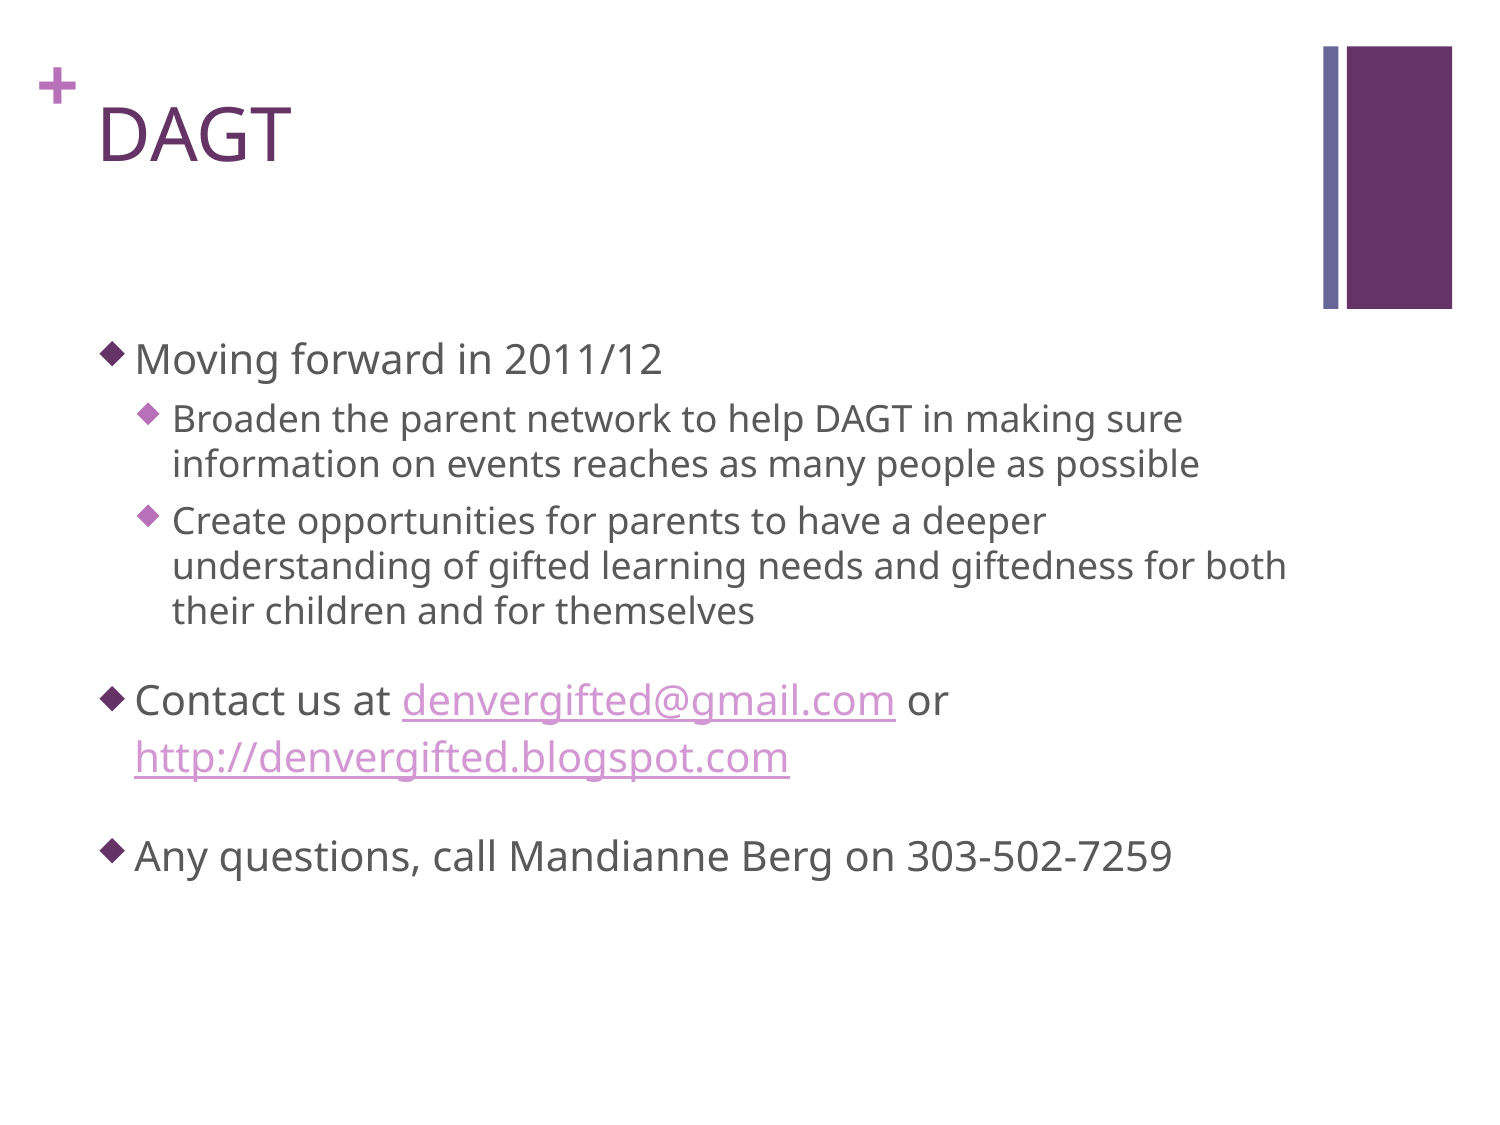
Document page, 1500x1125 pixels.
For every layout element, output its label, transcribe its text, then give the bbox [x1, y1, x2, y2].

title DAGT [81, 79, 1322, 263]
list Moving forward in 2011/12 Broaden the parent network to help DAGT in making sure information on events reaches as many people as possible Create opportunities for parents to have a deeper understanding of gifted learning needs and giftedness for both their children and for themselves Contact us at denvergifted@gmail.com or http://denvergifted.blogspot.com Any questions, call Mandianne Berg on 303-502-7259 [81, 324, 1322, 1005]
